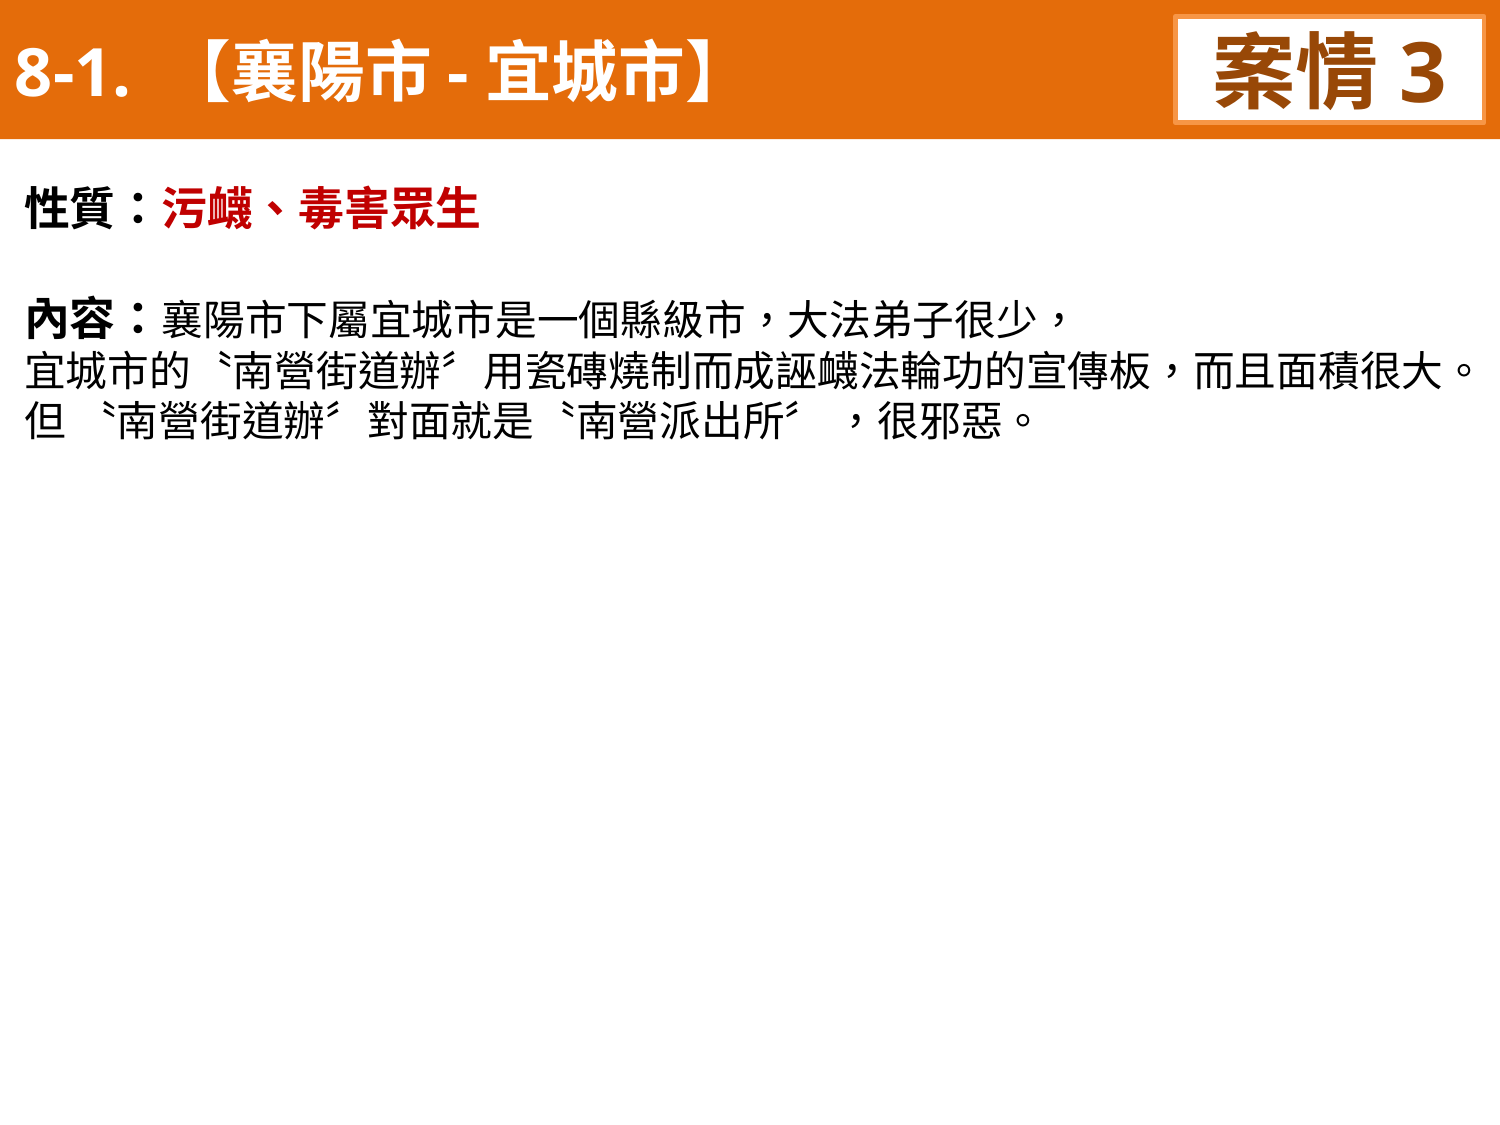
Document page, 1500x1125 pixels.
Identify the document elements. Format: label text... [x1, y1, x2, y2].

text_box 性質：污衊、毒害眾生 內容：襄陽市下屬宜城市是一個縣級市，大法弟子很少， 宜城市的〝南營街道辦〞用瓷磚燒制而成誣衊法輪功的宣傳板，而且面積很大。 但 〝南營街道辦〞對面就是〝南營派出所〞 ，很邪惡。 [9, 172, 1486, 453]
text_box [0, 0, 1500, 140]
